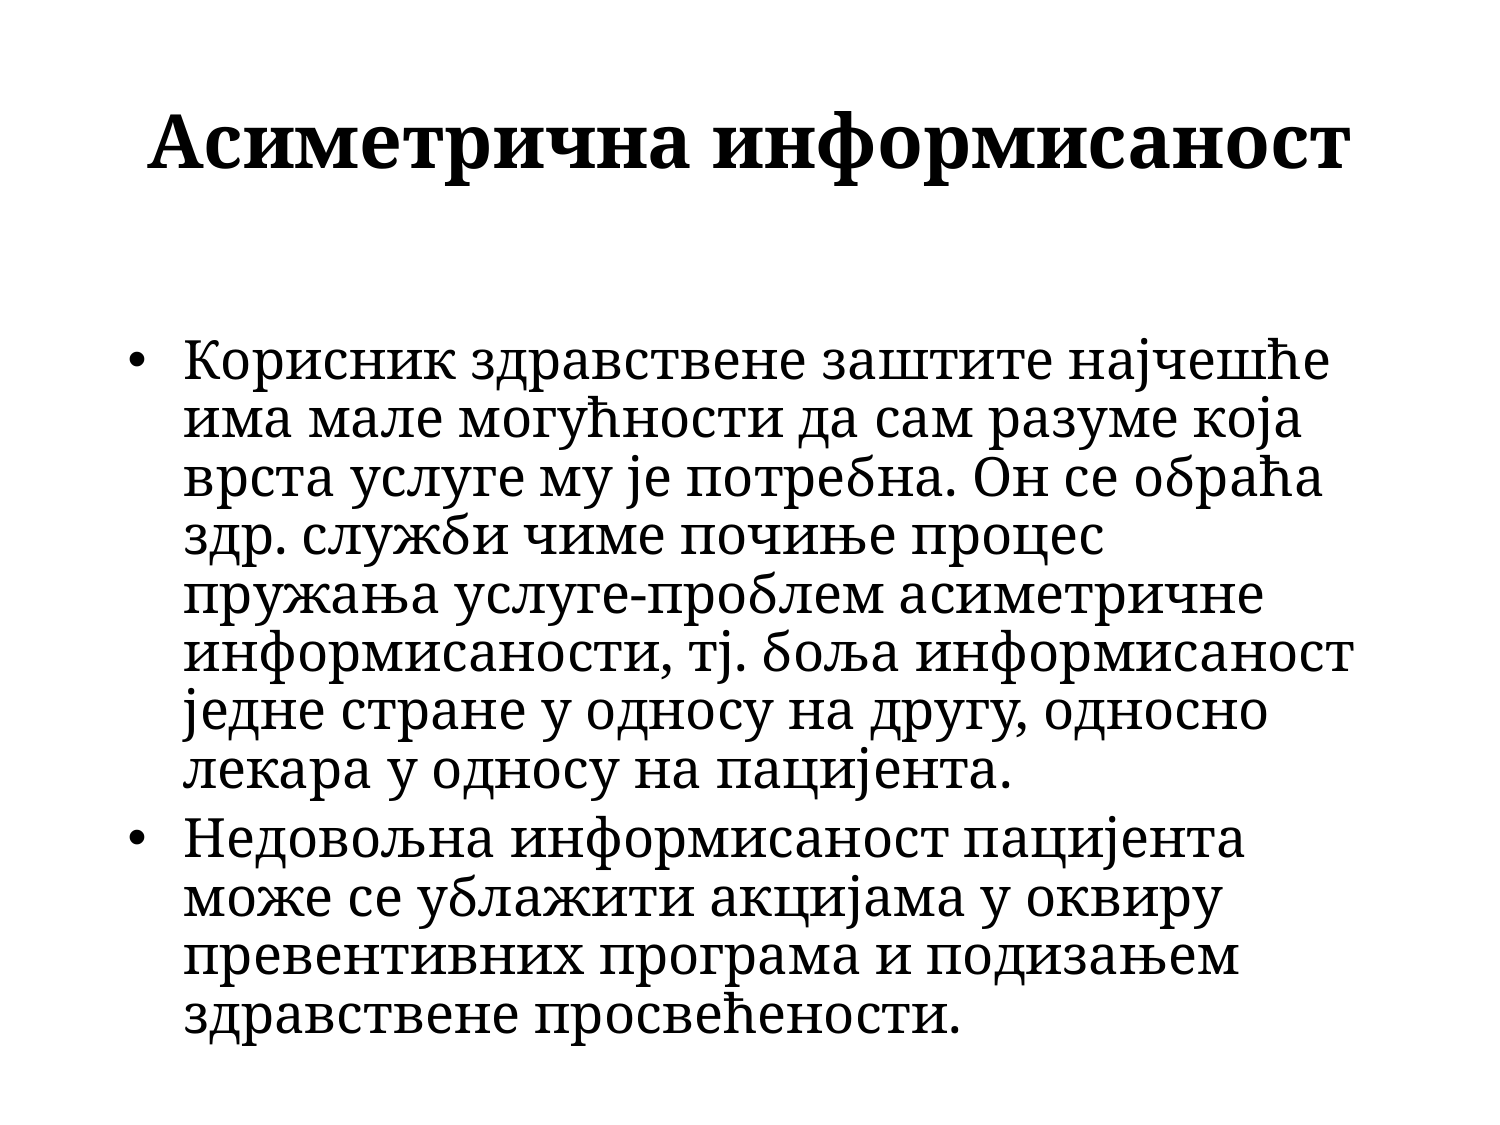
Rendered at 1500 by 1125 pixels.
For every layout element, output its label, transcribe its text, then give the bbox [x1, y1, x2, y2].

list Корисник здравствене заштите најчешће има мале могућности да сам разуме која врста услуге му је потребна. Он се обраћа здр. служби чиме почиње процес пружања услуге-проблем асиметричне информисаности, тј. боља информисаност једне стране у односу на другу, односно лекара у односу на пацијента. Недовољна информисаност пацијента може се ублажити акцијама у оквиру превентивних програма и подизањем здравствене просвећености. [112, 324, 1388, 1047]
title Асиметрична информисаност [75, 45, 1425, 233]
